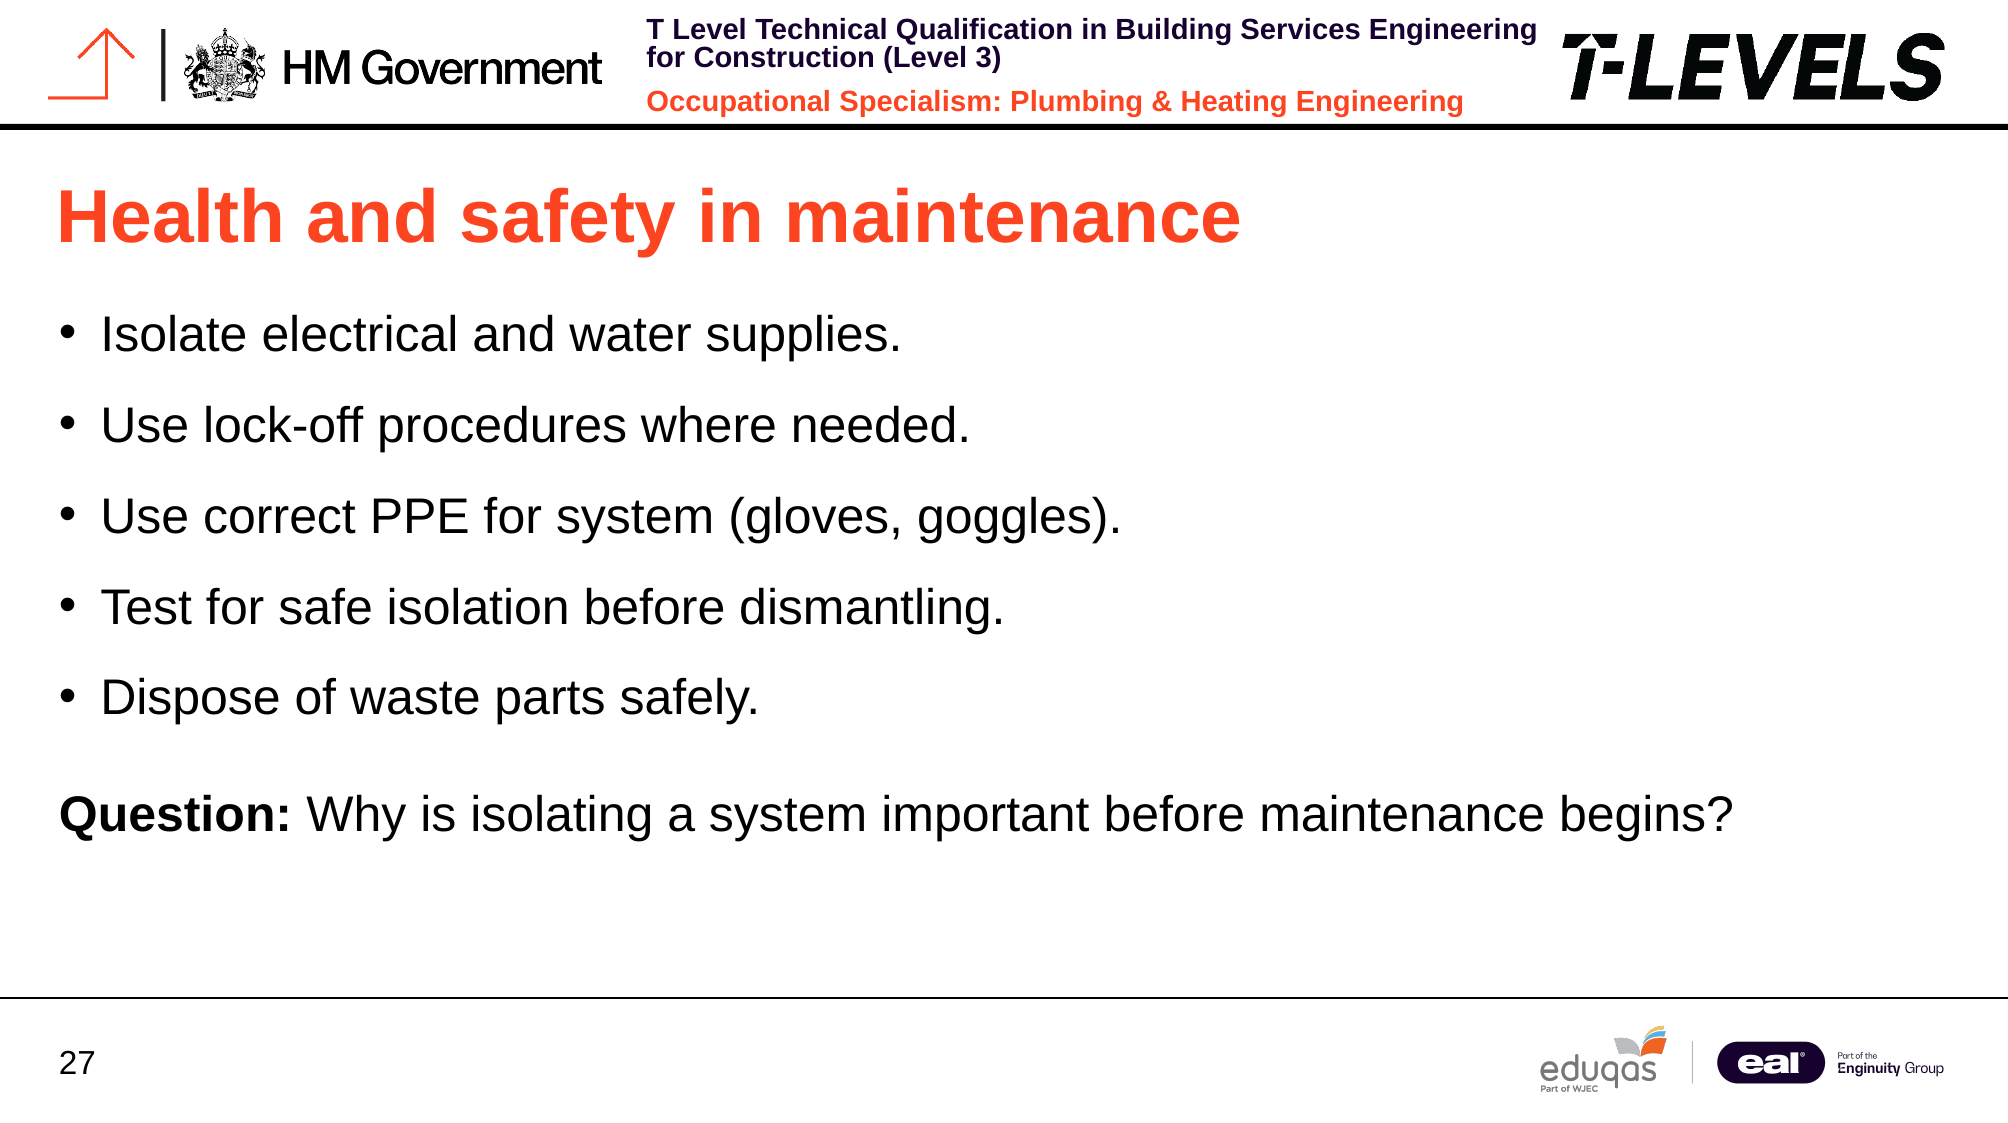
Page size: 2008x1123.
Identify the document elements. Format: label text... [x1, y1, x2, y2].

picture [43, 27, 141, 100]
title Health and safety in maintenance [41, 111, 1949, 314]
picture [161, 28, 602, 102]
list Isolate electrical and water supplies. Use lock-off procedures where needed. Use correct PPE for system (gloves, goggles). Test for safe isolation before dismantling. Dispose of waste parts safely. Question: Why is isolating a system important before maintenance begins? [59, 295, 1949, 962]
picture [1535, 1021, 1949, 1097]
picture [1543, 25, 1964, 108]
